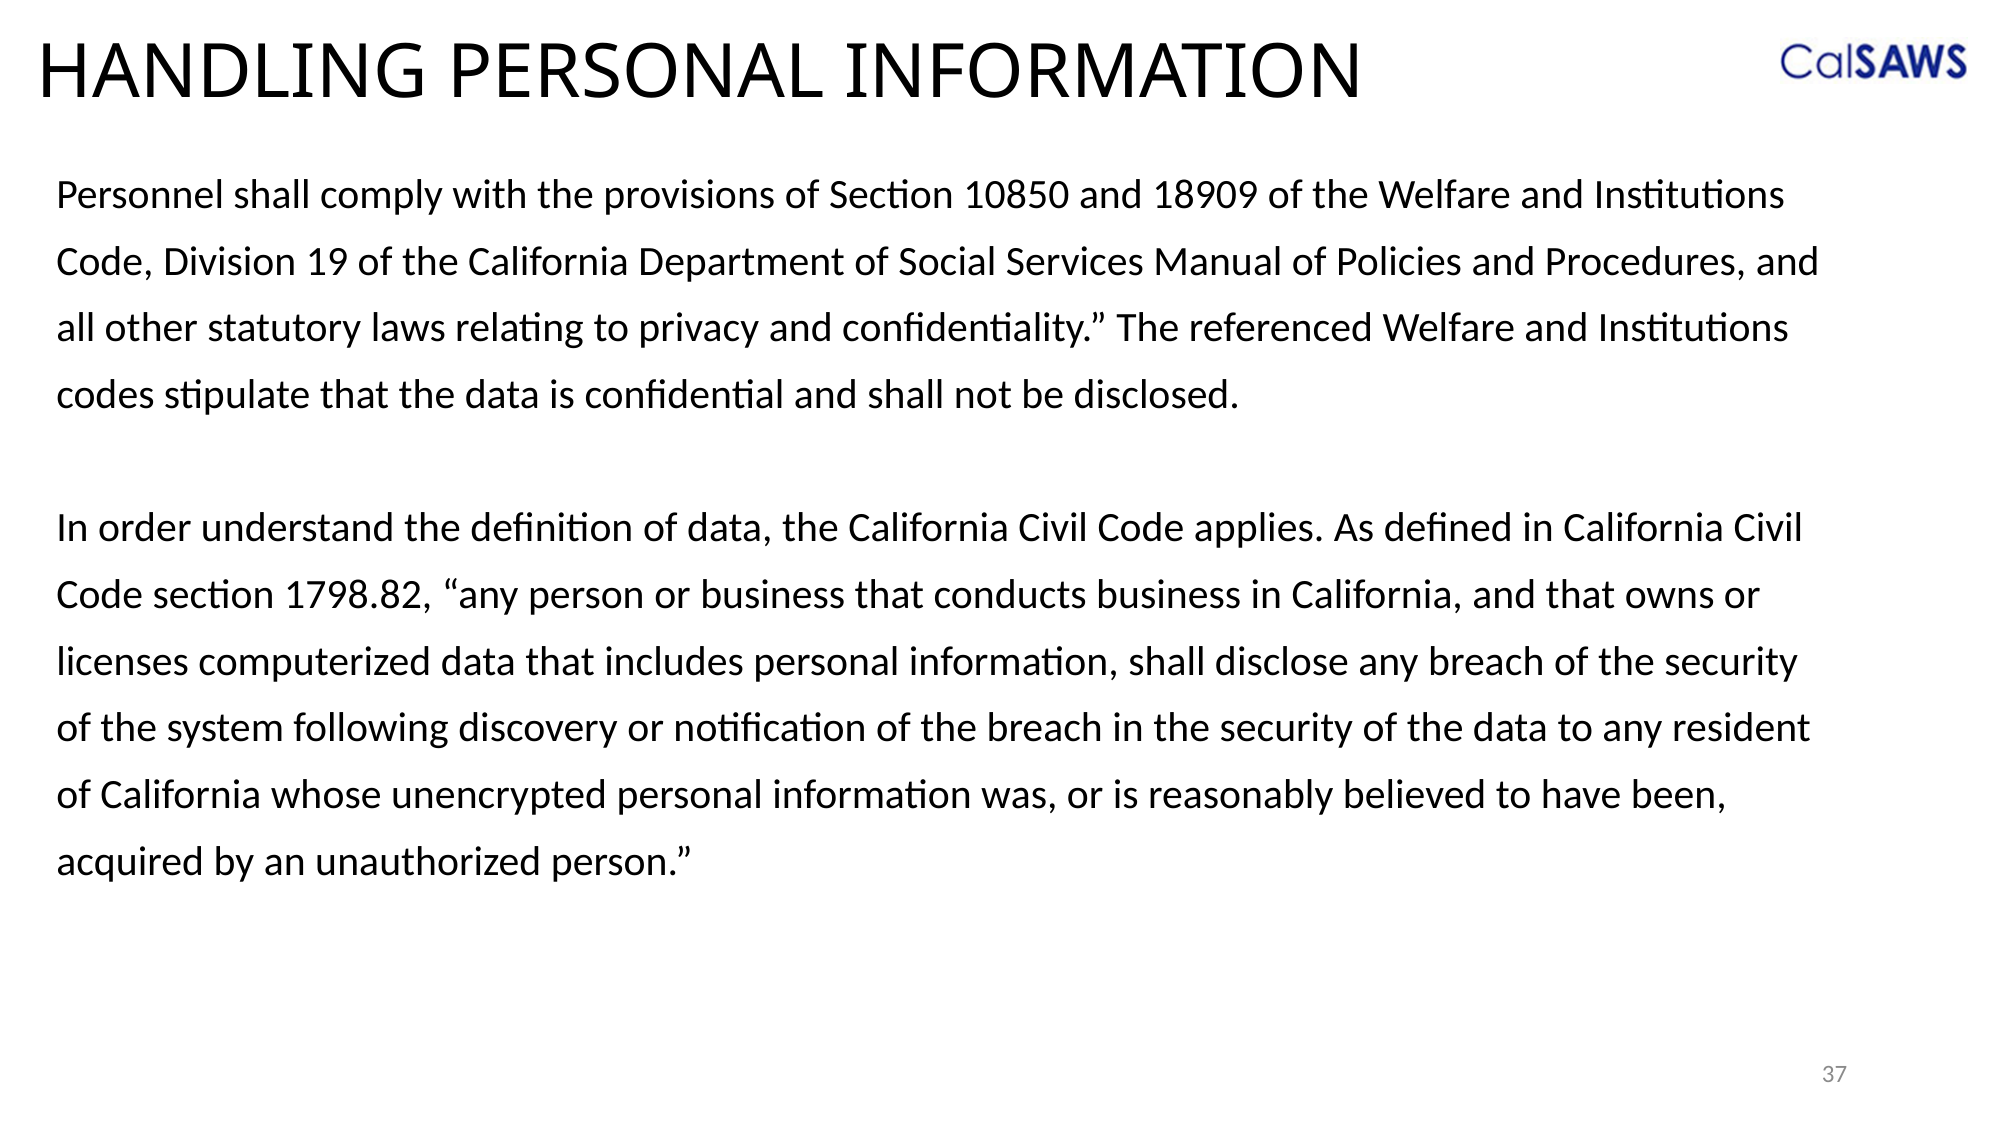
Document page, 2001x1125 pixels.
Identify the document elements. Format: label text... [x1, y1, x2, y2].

list Personnel shall comply with the provisions of Section 10850 and 18909 of the Welfare and Institutions Code, Division 19 of the California Department of Social Services Manual of Policies and Procedures, and all other statutory laws relating to privacy and confidentiality.” The referenced Welfare and Institutions codes stipulate that the data is confidential and shall not be disclosed. In order understand the definition of data, the California Civil Code applies. As defined in California Civil Code section 1798.82, “any person or business that conducts business in California, and that owns or licenses computerized data that includes personal information, shall disclose any breach of the security of the system following discovery or notification of the breach in the security of the data to any resident of California whose unencrypted personal information was, or is reasonably believed to have been, acquired by an unauthorized person.” [41, 142, 1853, 1043]
slide_number 37 [1412, 1042, 1863, 1103]
title HANDLING PERSONAL INFORMATION [21, 25, 1747, 211]
picture [1780, 37, 1968, 84]
